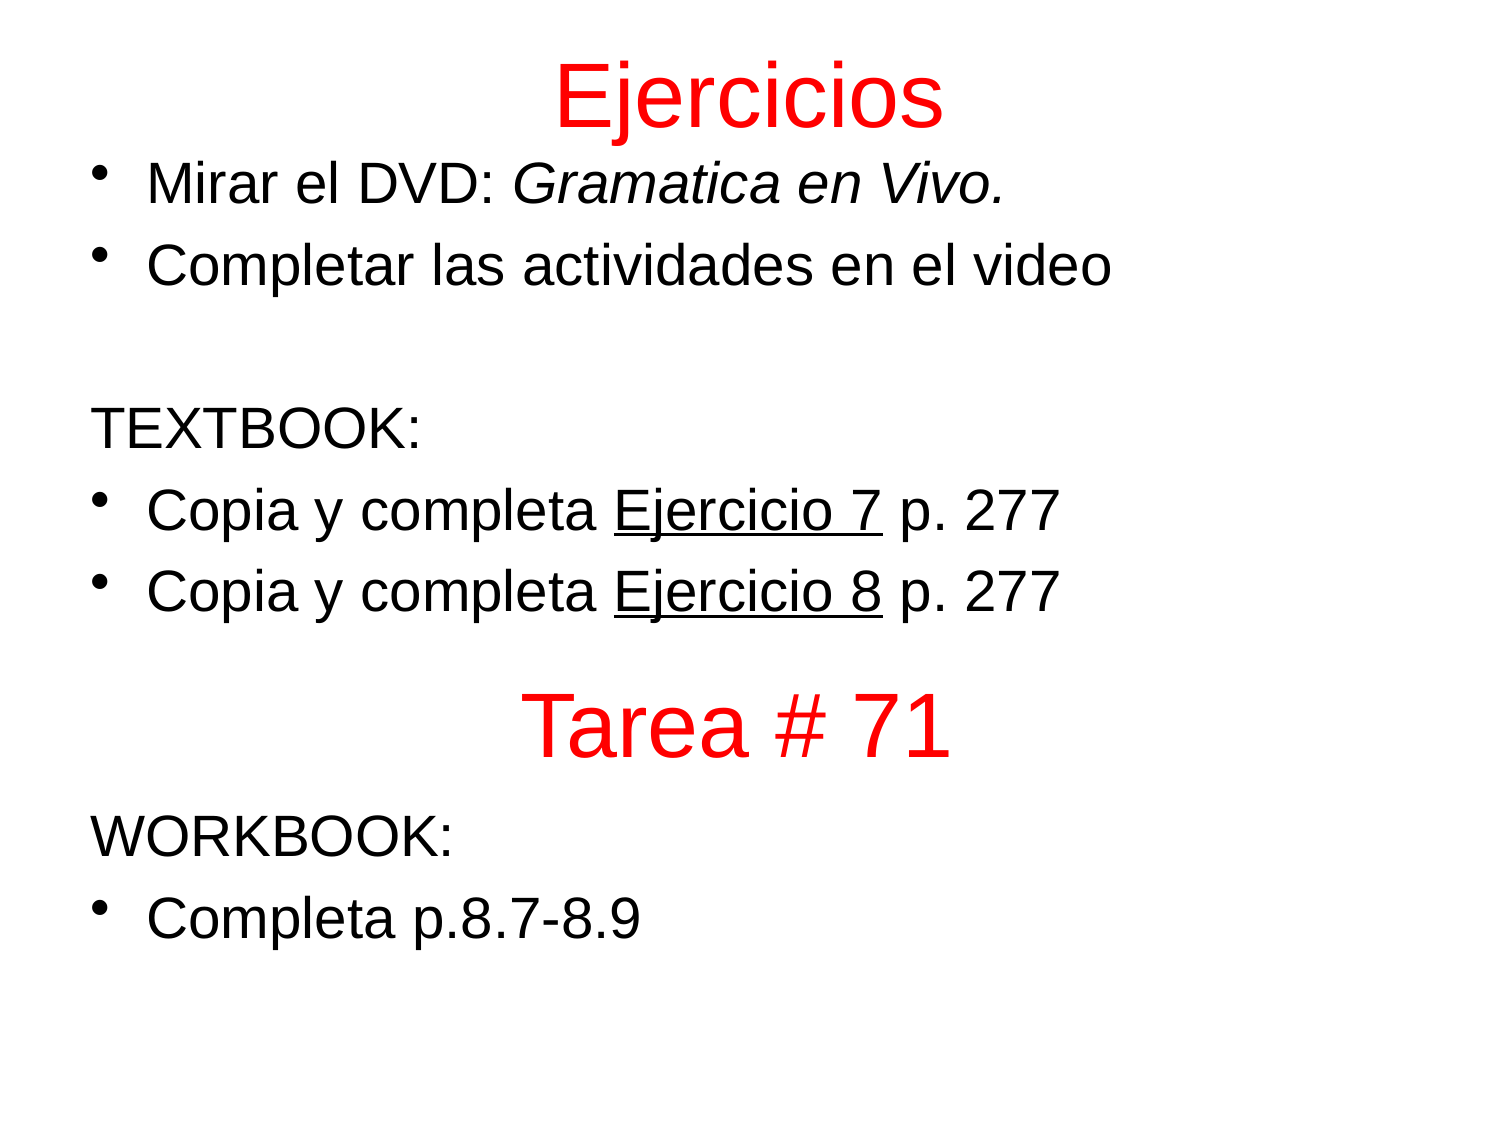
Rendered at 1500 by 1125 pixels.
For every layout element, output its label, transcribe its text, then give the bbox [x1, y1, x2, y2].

text_box Tarea # 71 [62, 642, 1413, 800]
title Ejercicios [75, 12, 1425, 137]
list Mirar el DVD: Gramatica en Vivo. Completar las actividades en el video TEXTBOOK: Copia y completa Ejercicio 7 p. 277 Copia y completa Ejercicio 8 p. 277 WORKBOOK: Completa p.8.7-8.9 [75, 137, 1475, 993]
